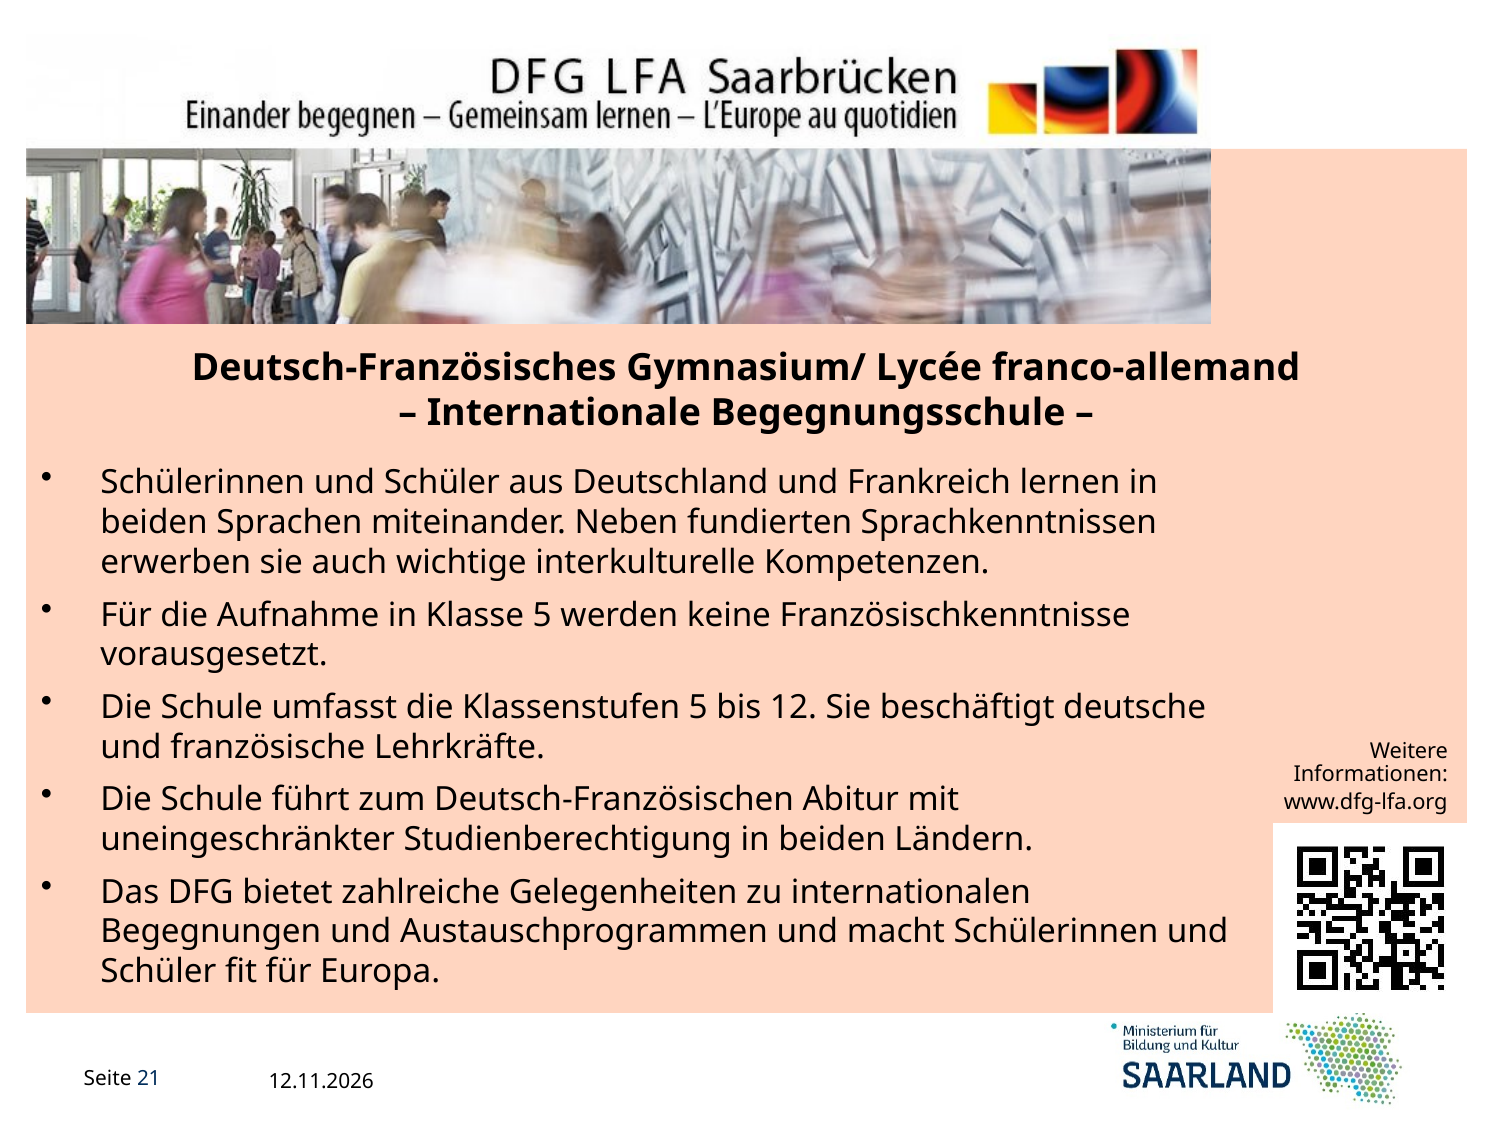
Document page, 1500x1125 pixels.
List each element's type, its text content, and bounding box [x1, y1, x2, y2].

text_box [253, 1060, 443, 1096]
text_box Schülerinnen und Schüler aus Deutschland und Frankreich lernen in beiden Sprachen miteinander. Neben fundierten Sprachkenntnissen erwerben sie auch wichtige interkulturelle Kompetenzen. Für die Aufnahme in Klasse 5 werden keine Französischkenntnisse vorausgesetzt. Die Schule umfasst die Klassenstufen 5 bis 12. Sie beschäftigt deutsche und französische Lehrkräfte. Die Schule führt zum Deutsch-Französischen Abitur mit uneingeschränkter Studienberechtigung in beiden Ländern. Das DFG bietet zahlreiche Gelegenheiten zu internationalen Begegnungen und Austauschprogrammen und macht Schülerinnen und Schüler fit für Europa. [25, 433, 1265, 1037]
text_box Deutsch-Französisches Gymnasium/ Lycée franco-allemand – Internationale Begegnungsschule – [26, 335, 1467, 441]
text_box [1265, 441, 1467, 822]
picture [25, 34, 1211, 324]
picture [1104, 823, 1468, 1125]
text_box [1265, 822, 1274, 1013]
text_box [26, 148, 1467, 335]
text_box Weitere Informationen: www.dfg-lfa.org [1210, 731, 1463, 822]
